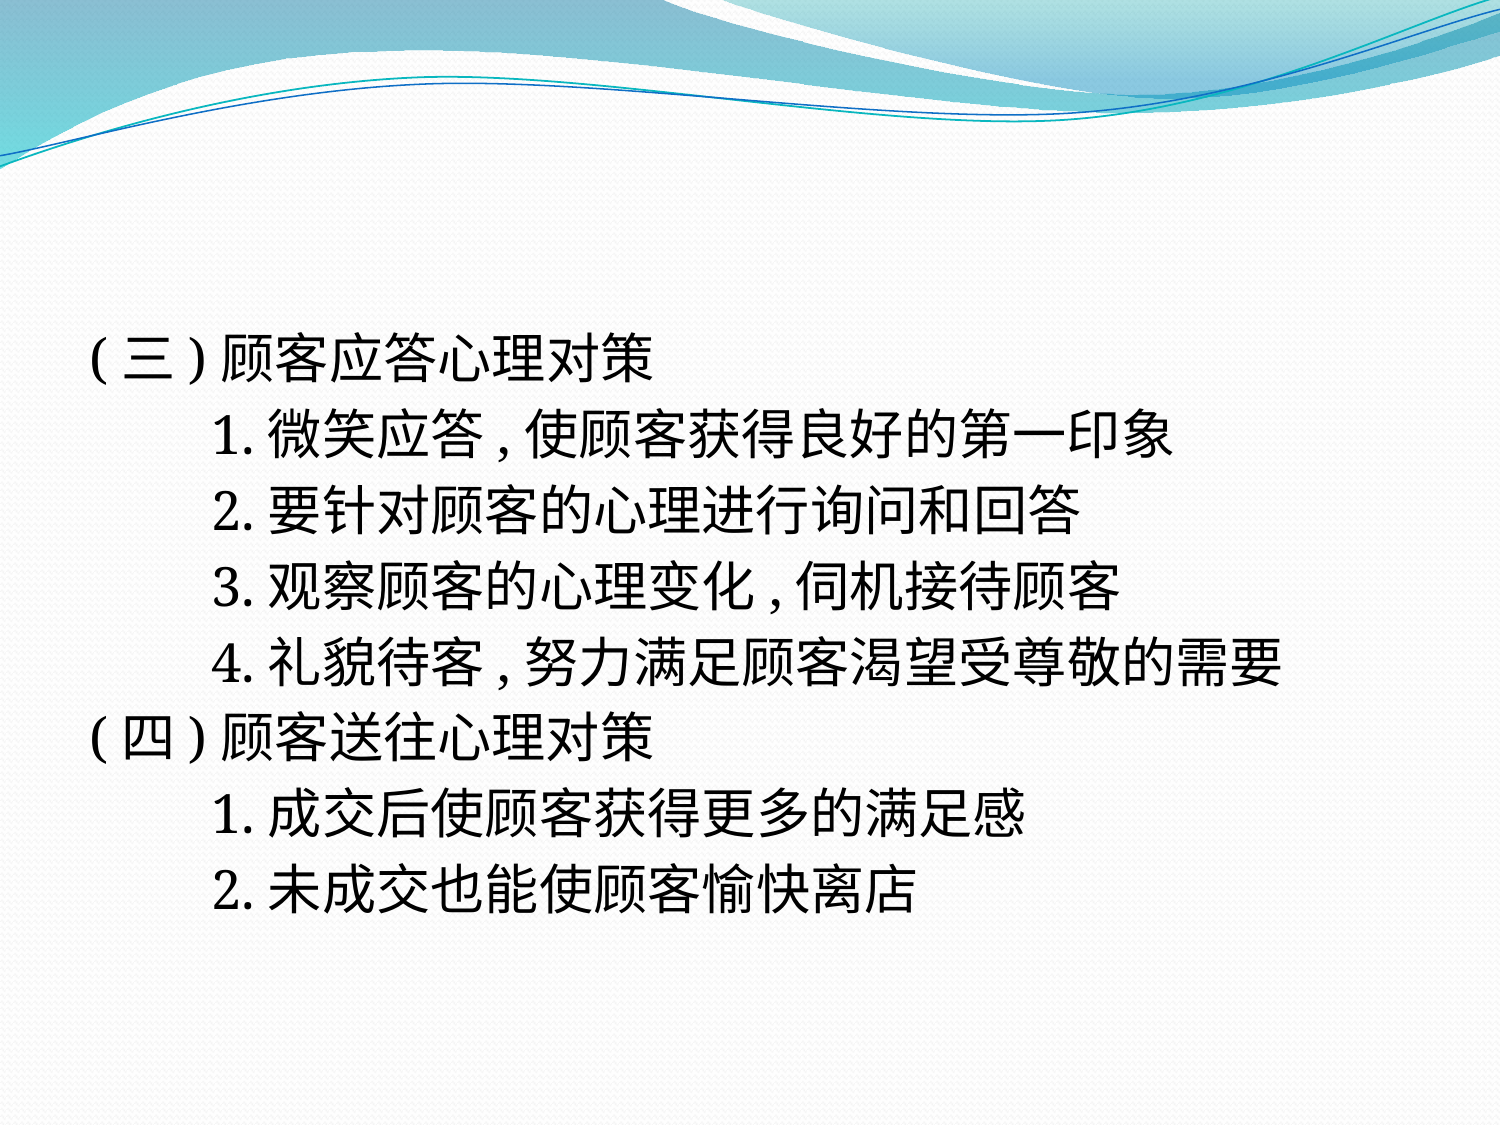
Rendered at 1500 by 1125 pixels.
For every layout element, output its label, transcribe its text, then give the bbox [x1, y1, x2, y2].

list (三)顾客应答心理对策 1.微笑应答,使顾客获得良好的第一印象 2.要针对顾客的心理进行询问和回答 3.观察顾客的心理变化,伺机接待顾客 4.礼貌待客,努力满足顾客渴望受尊敬的需要 (四)顾客送往心理对策 1.成交后使顾客获得更多的满足感 2.未成交也能使顾客愉快离店 [75, 317, 1425, 1038]
